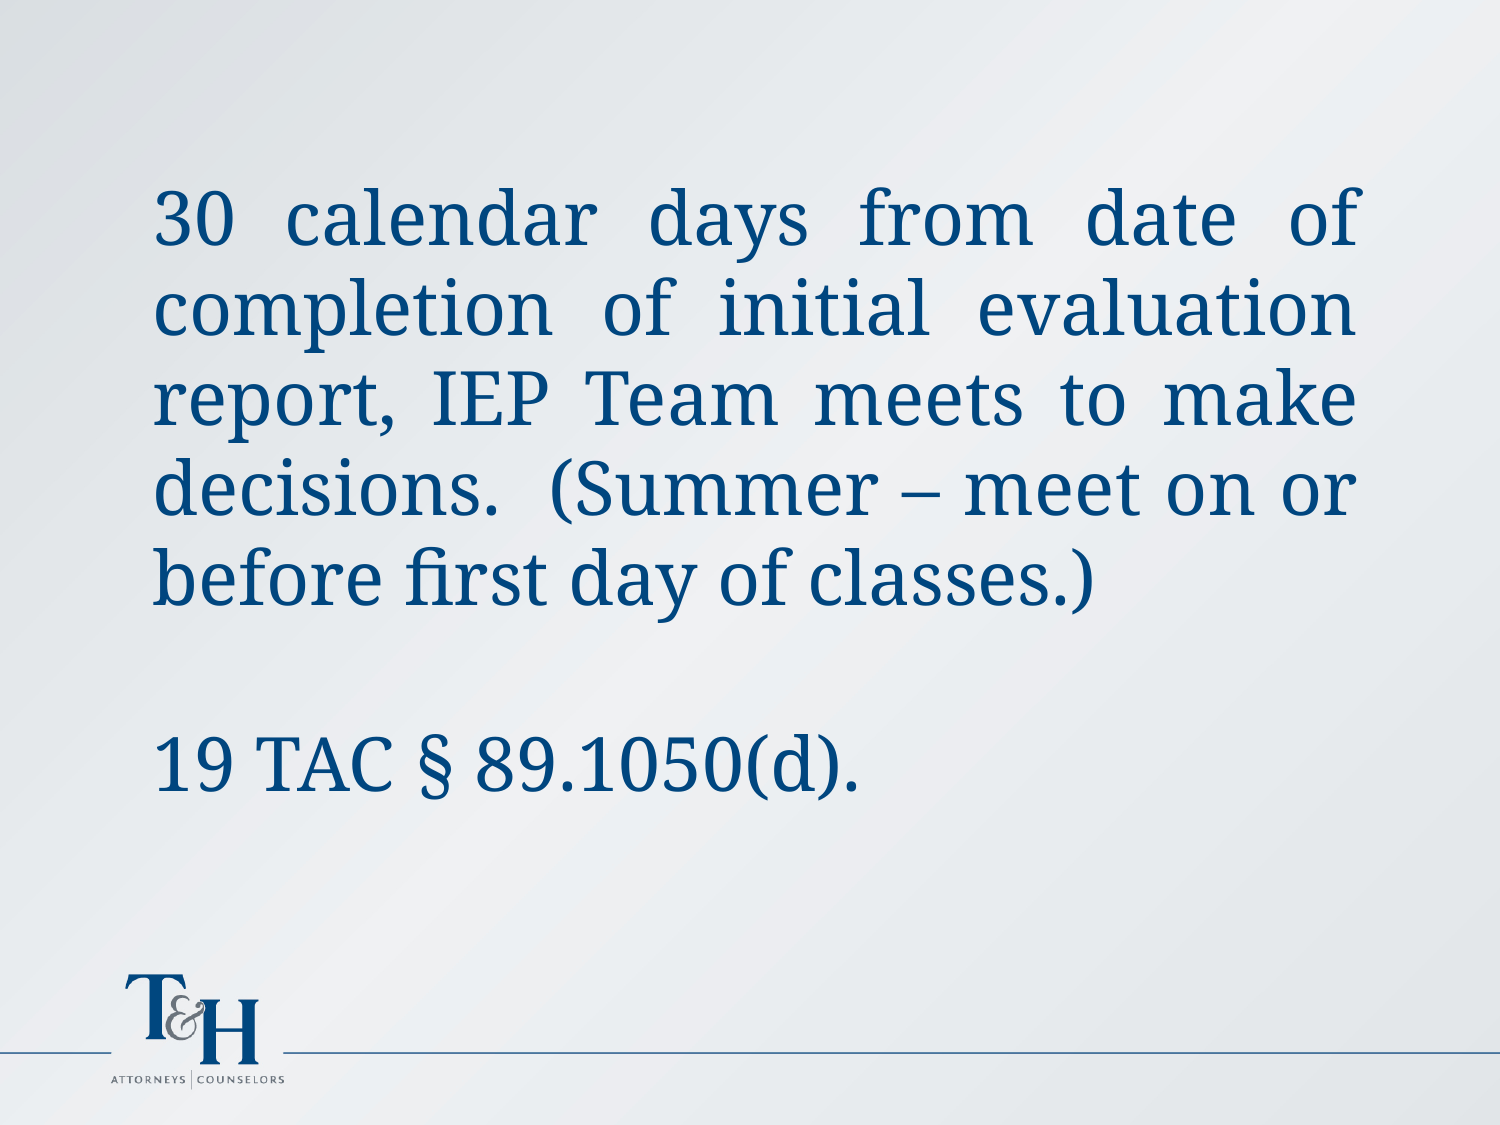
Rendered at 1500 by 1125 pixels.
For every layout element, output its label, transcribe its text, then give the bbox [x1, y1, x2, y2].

list 30 calendar days from date of completion of initial evaluation report, IEP Team meets to make decisions. (Summer – meet on or before first day of classes.) 19 TAC § 89.1050(d). [137, 162, 1376, 938]
picture [0, 0, 1500, 1125]
